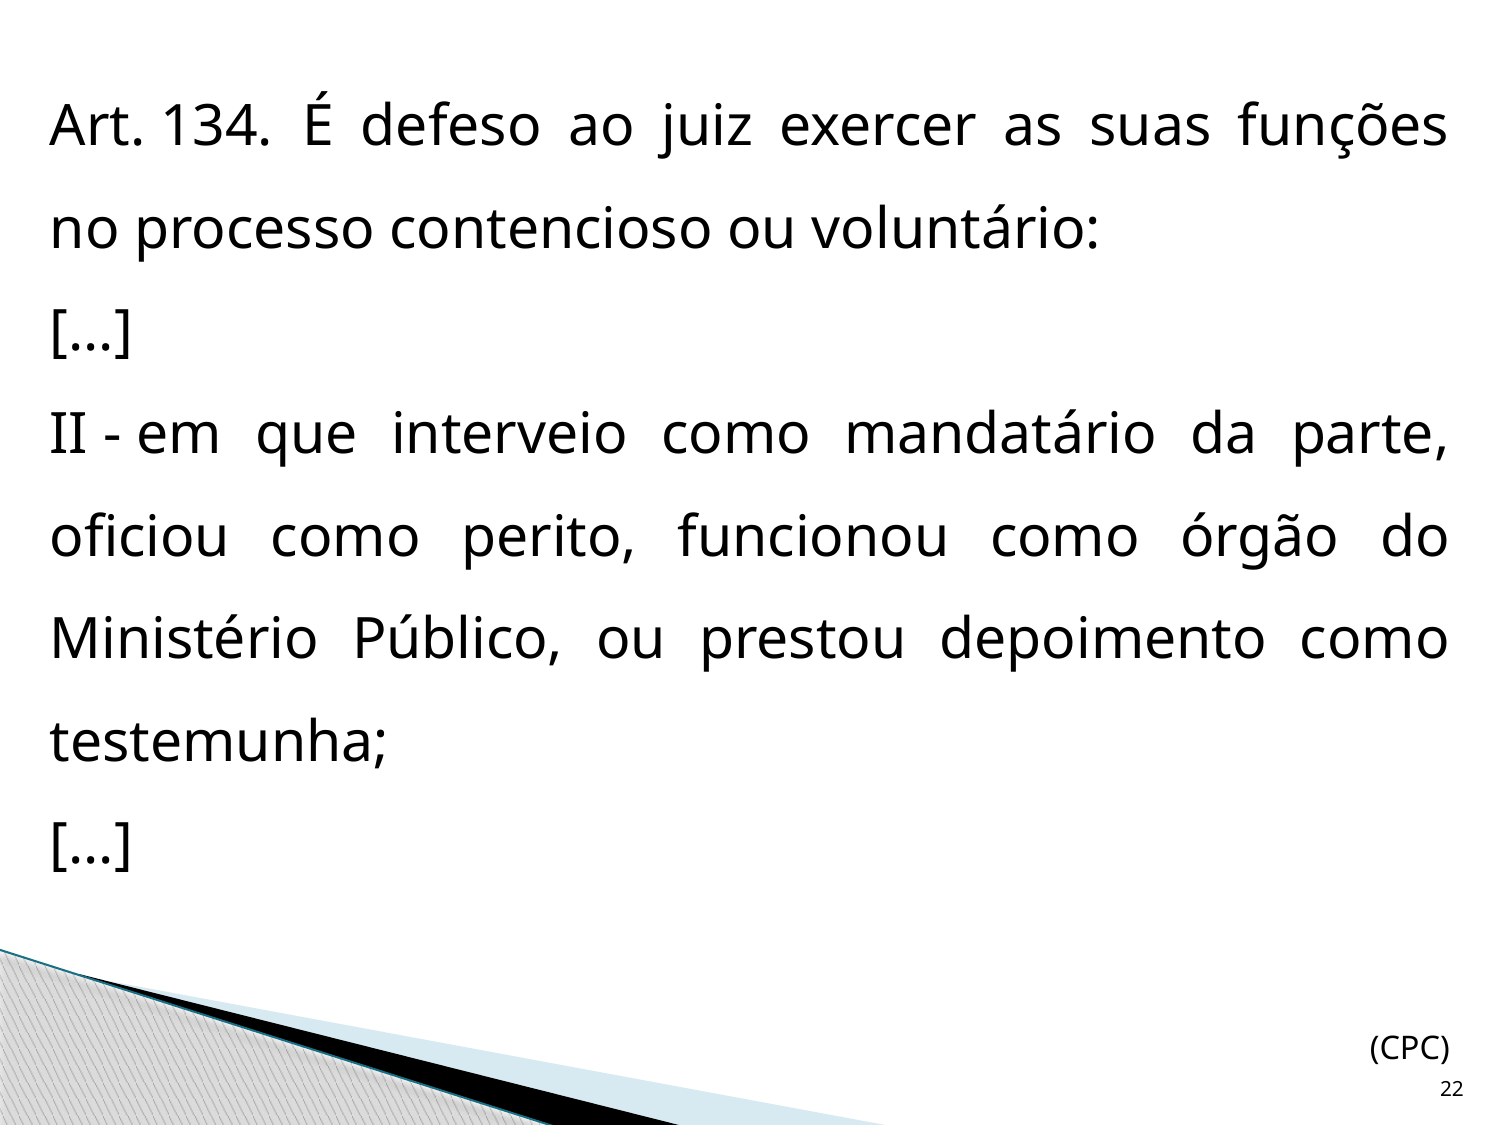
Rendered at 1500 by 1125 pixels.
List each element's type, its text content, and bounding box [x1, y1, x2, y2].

text_box Art. 134. É defeso ao juiz exercer as suas funções no processo contencioso ou voluntário: [...] II - em que interveio como mandatário da parte, oficiou como perito, funcionou como órgão do Ministério Público, ou prestou depoimento como testemunha; [...] (CPC) [35, 46, 1465, 1079]
slide_number 22 [1418, 1051, 1479, 1112]
